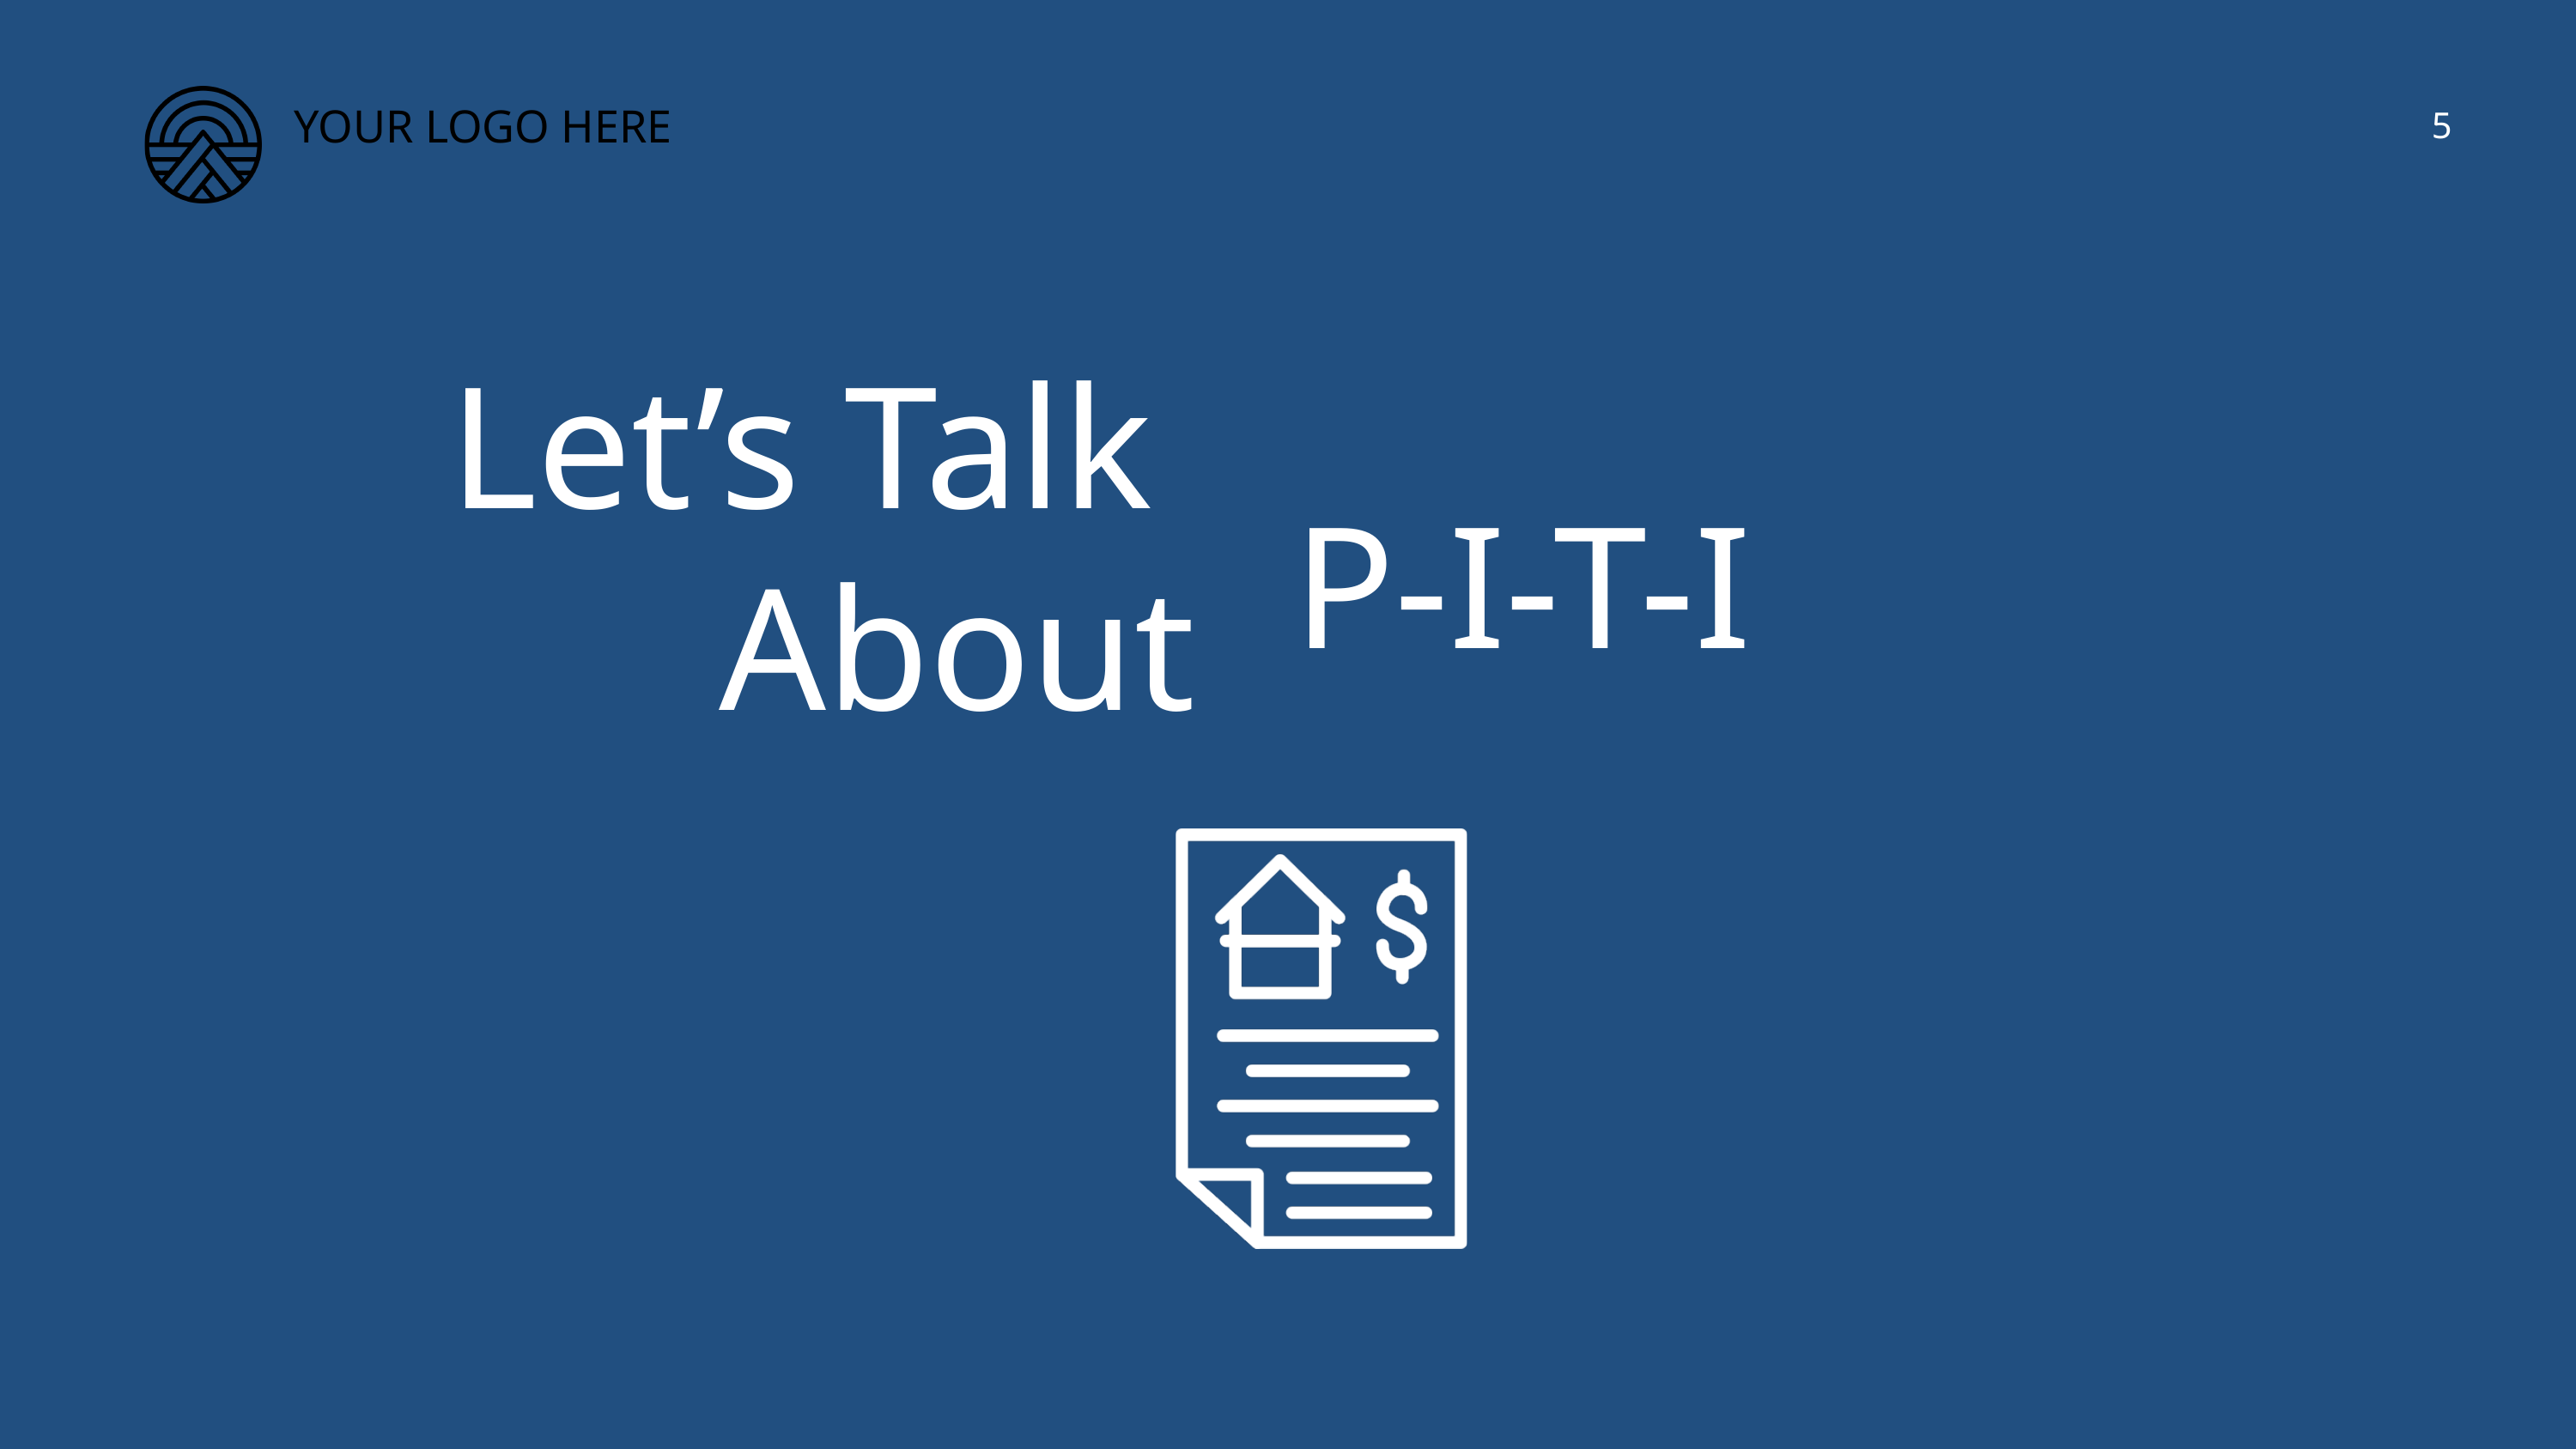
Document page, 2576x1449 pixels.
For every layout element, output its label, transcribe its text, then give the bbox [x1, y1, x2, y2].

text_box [368, 367, 2389, 771]
text_box 5 [2431, 95, 2452, 146]
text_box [144, 86, 777, 203]
text_box [1176, 828, 1467, 1249]
